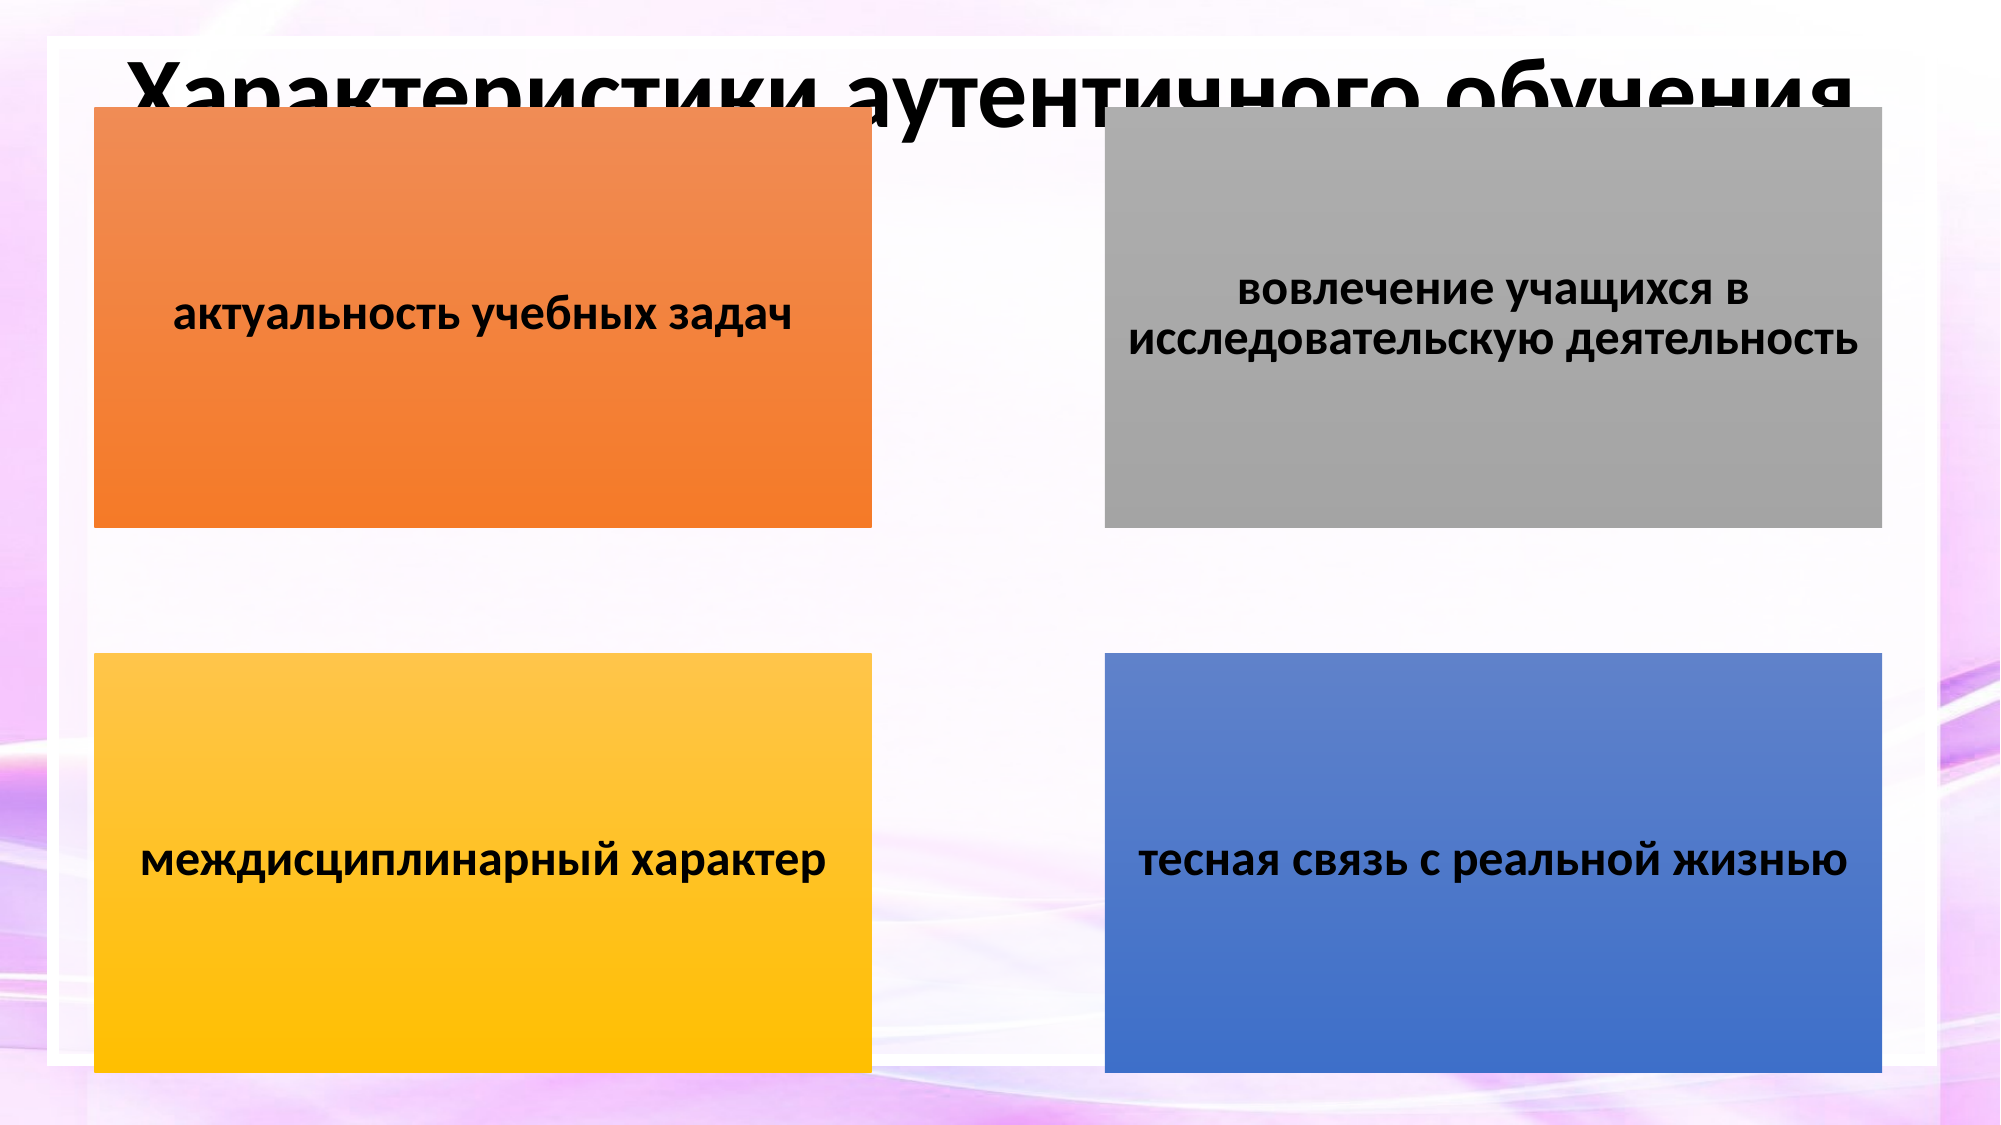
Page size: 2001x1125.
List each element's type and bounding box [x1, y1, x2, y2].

text_box [0, 0, 2000, 1125]
text_box [94, 107, 1883, 1044]
